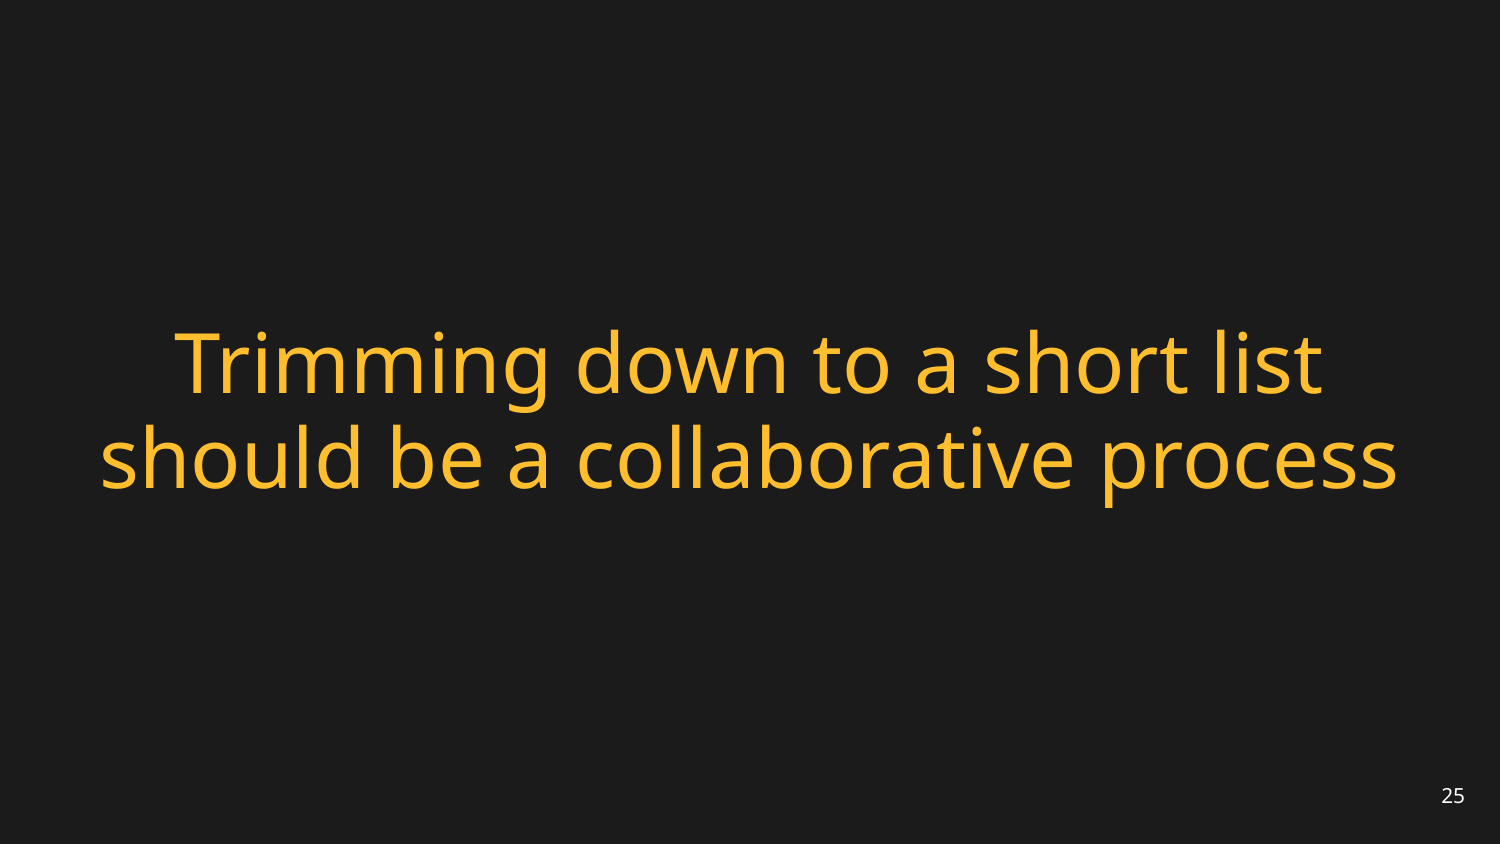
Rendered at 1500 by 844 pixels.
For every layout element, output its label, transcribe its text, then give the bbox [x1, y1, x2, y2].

slide_number 25 [1389, 764, 1480, 830]
title Trimming down to a short list should be a collaborative process [51, 72, 1449, 753]
